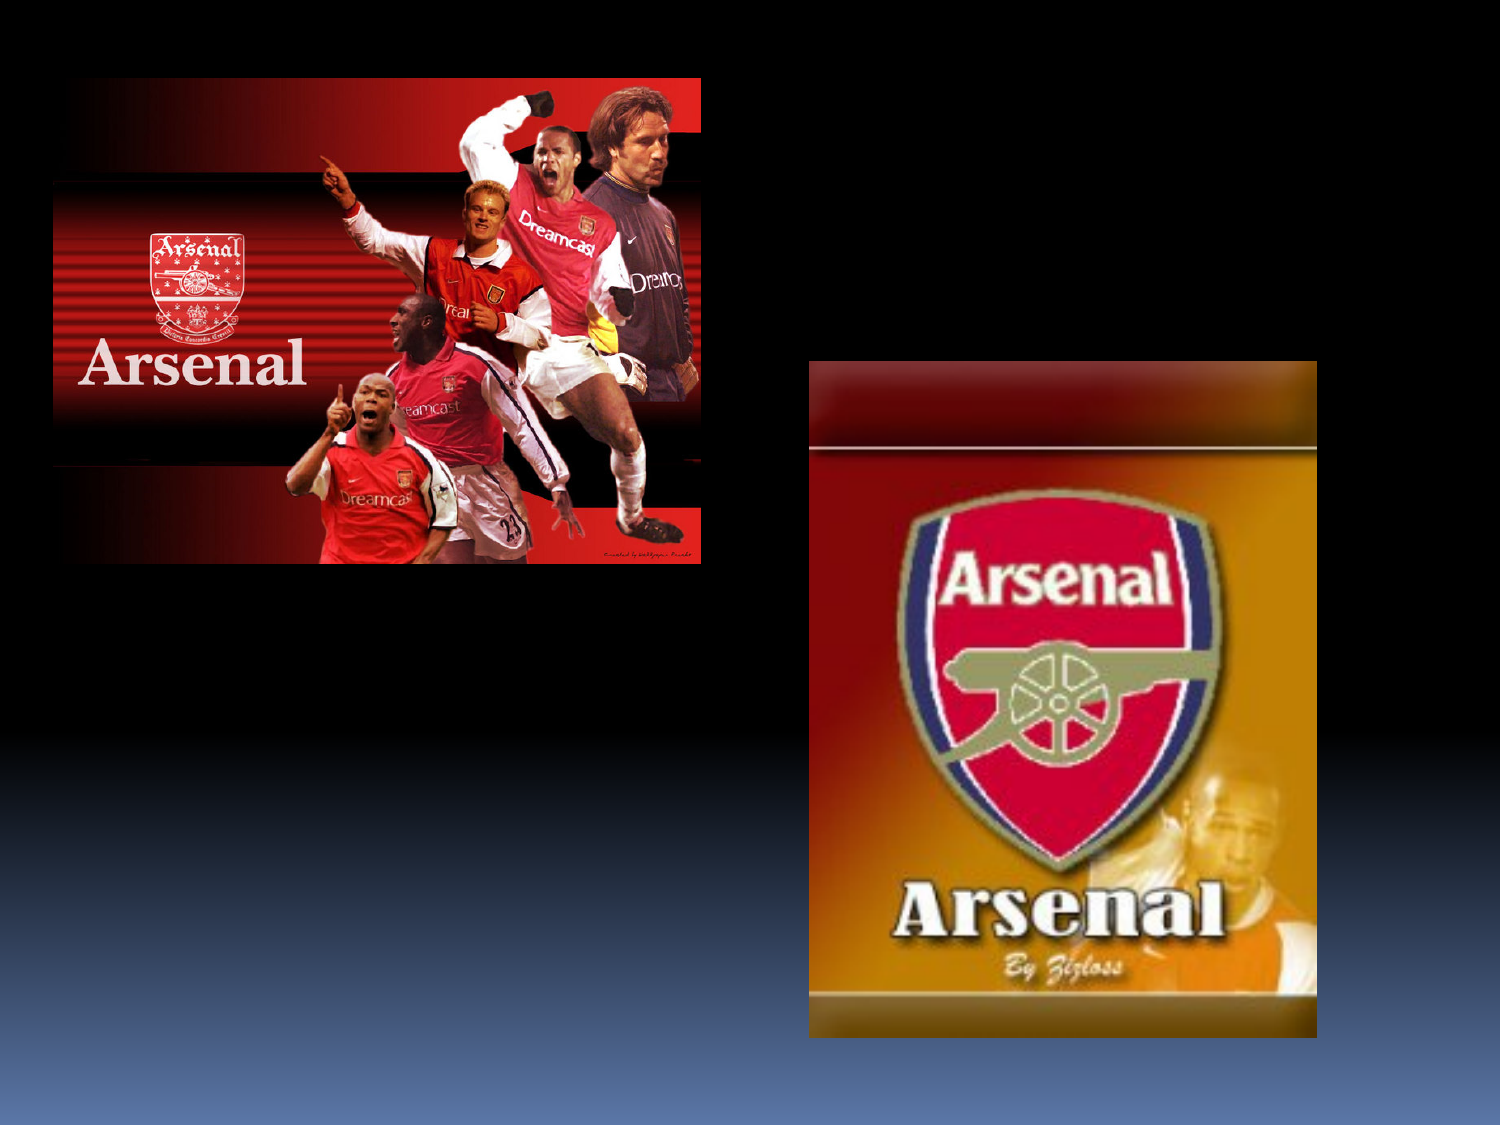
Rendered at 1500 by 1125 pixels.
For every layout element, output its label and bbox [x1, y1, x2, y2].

picture [52, 77, 701, 564]
picture [808, 361, 1318, 1038]
